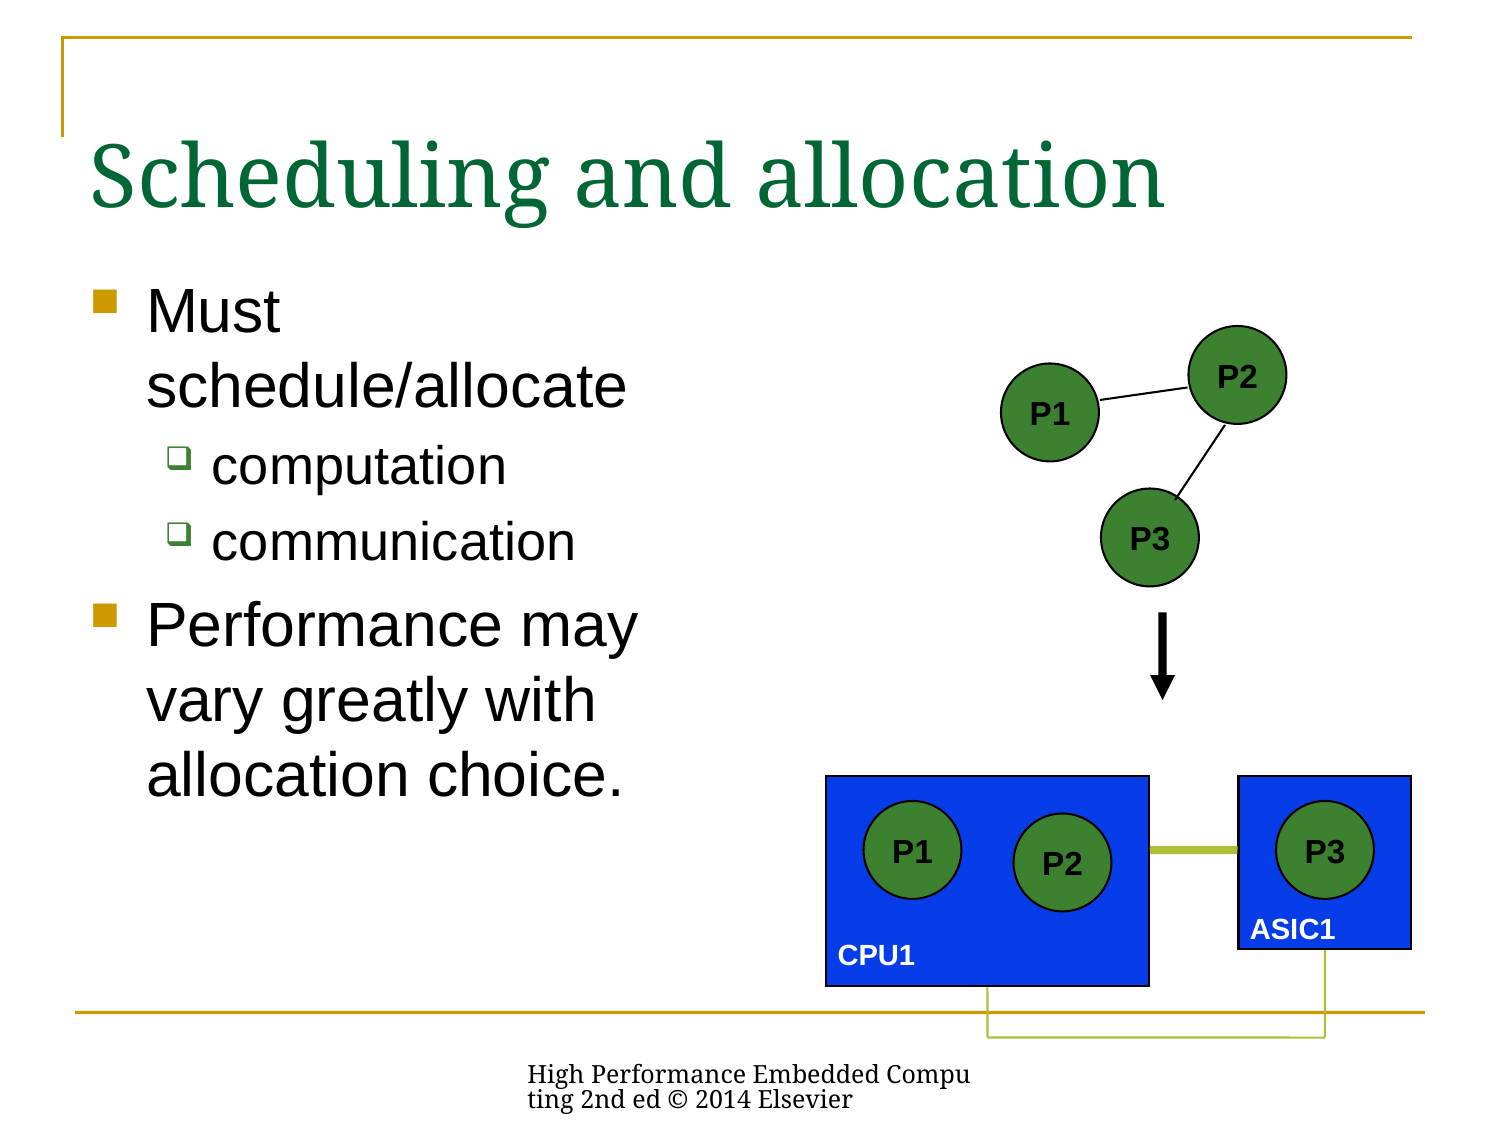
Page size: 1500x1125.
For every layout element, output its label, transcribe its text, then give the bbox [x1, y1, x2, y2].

title Scheduling and allocation [75, 45, 1425, 233]
text_box [1156, 612, 1169, 700]
text_box [1238, 775, 1412, 949]
text_box [826, 776, 1149, 987]
text_box P2 [1188, 325, 1287, 424]
text_box P3 [1100, 488, 1199, 587]
text_box CPU1 [822, 928, 931, 979]
text_box ASIC1 [1234, 903, 1351, 954]
text_box P1 [863, 800, 962, 899]
text_box P1 [1000, 363, 1099, 462]
list Must schedule/allocate computation communication Performance may vary greatly with allocation choice. [75, 262, 750, 1006]
footer High Performance Embedded Computing 2nd ed © 2014 Elsevier [512, 1025, 988, 1100]
text_box P2 [1013, 813, 1112, 912]
text_box P3 [1276, 800, 1374, 899]
